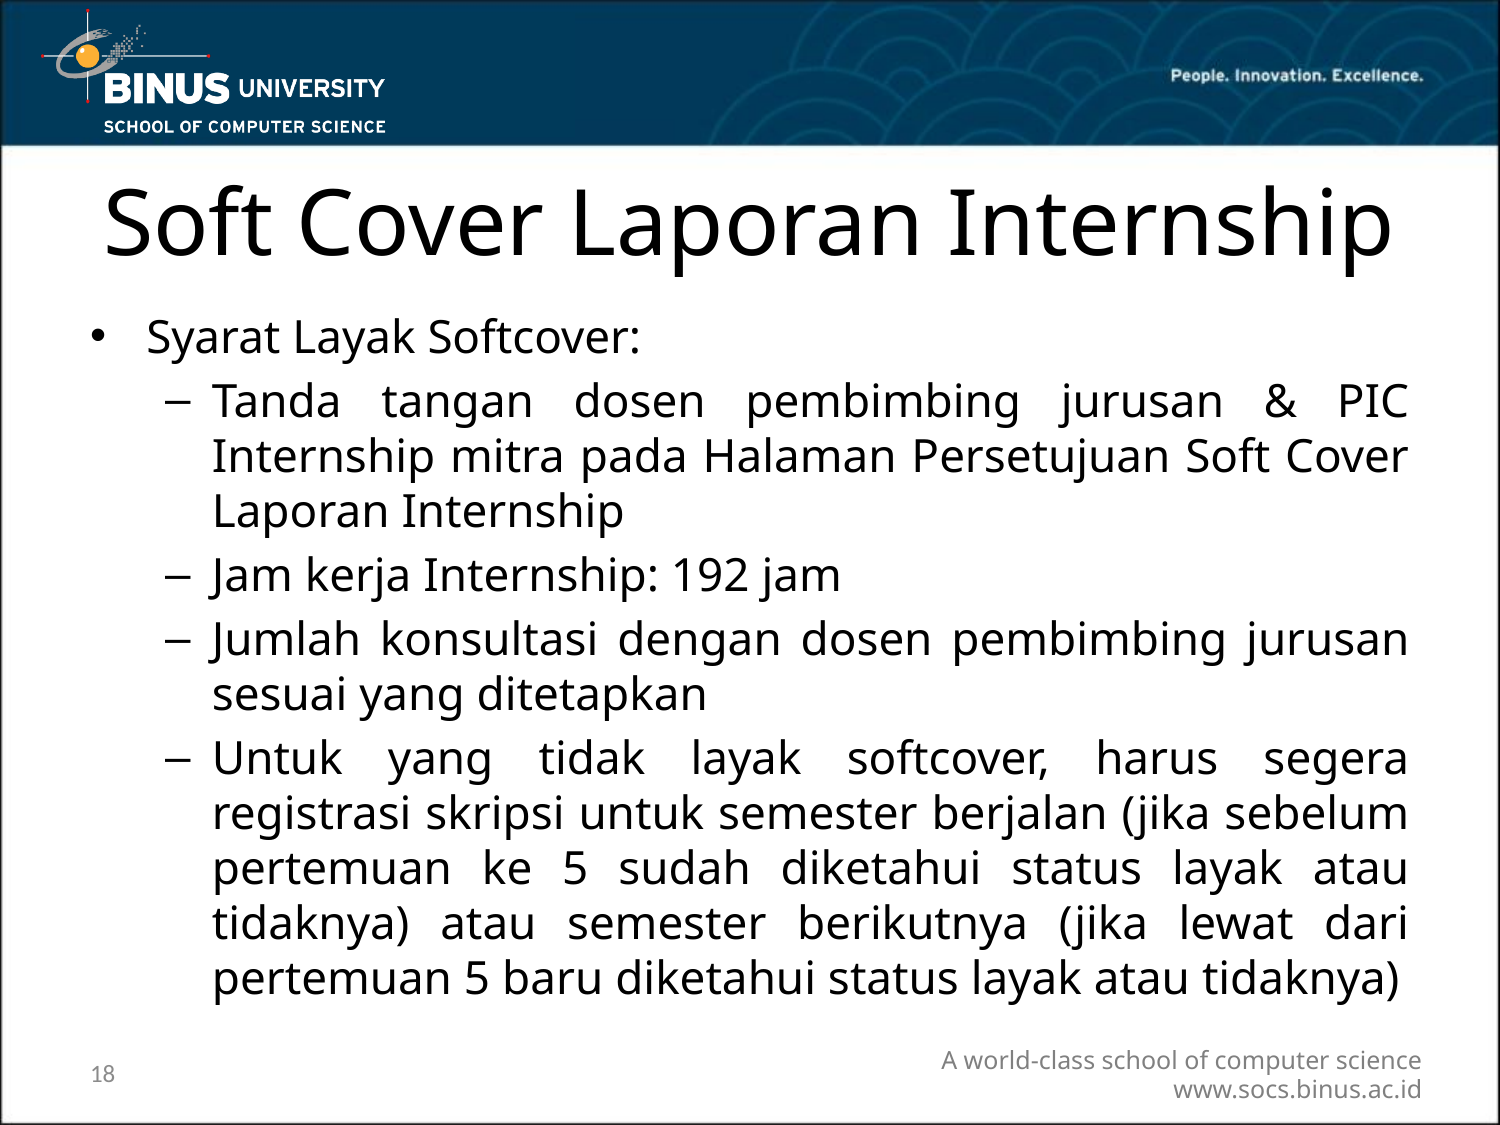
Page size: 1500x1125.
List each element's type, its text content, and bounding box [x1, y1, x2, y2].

list Syarat Layak Softcover: Tanda tangan dosen pembimbing jurusan & PIC Internship mitra pada Halaman Persetujuan Soft Cover Laporan Internship Jam kerja Internship: 192 jam Jumlah konsultasi dengan dosen pembimbing jurusan sesuai yang ditetapkan Untuk yang tidak layak softcover, harus segera registrasi skripsi untuk semester berjalan (jika sebelum pertemuan ke 5 sudah diketahui status layak atau tidaknya) atau semester berikutnya (jika lewat dari pertemuan 5 baru diketahui status layak atau tidaknya) [75, 299, 1425, 1005]
picture [0, 0, 1500, 1125]
slide_number 18 [75, 1042, 425, 1103]
title Soft Cover Laporan Internship [75, 149, 1425, 288]
